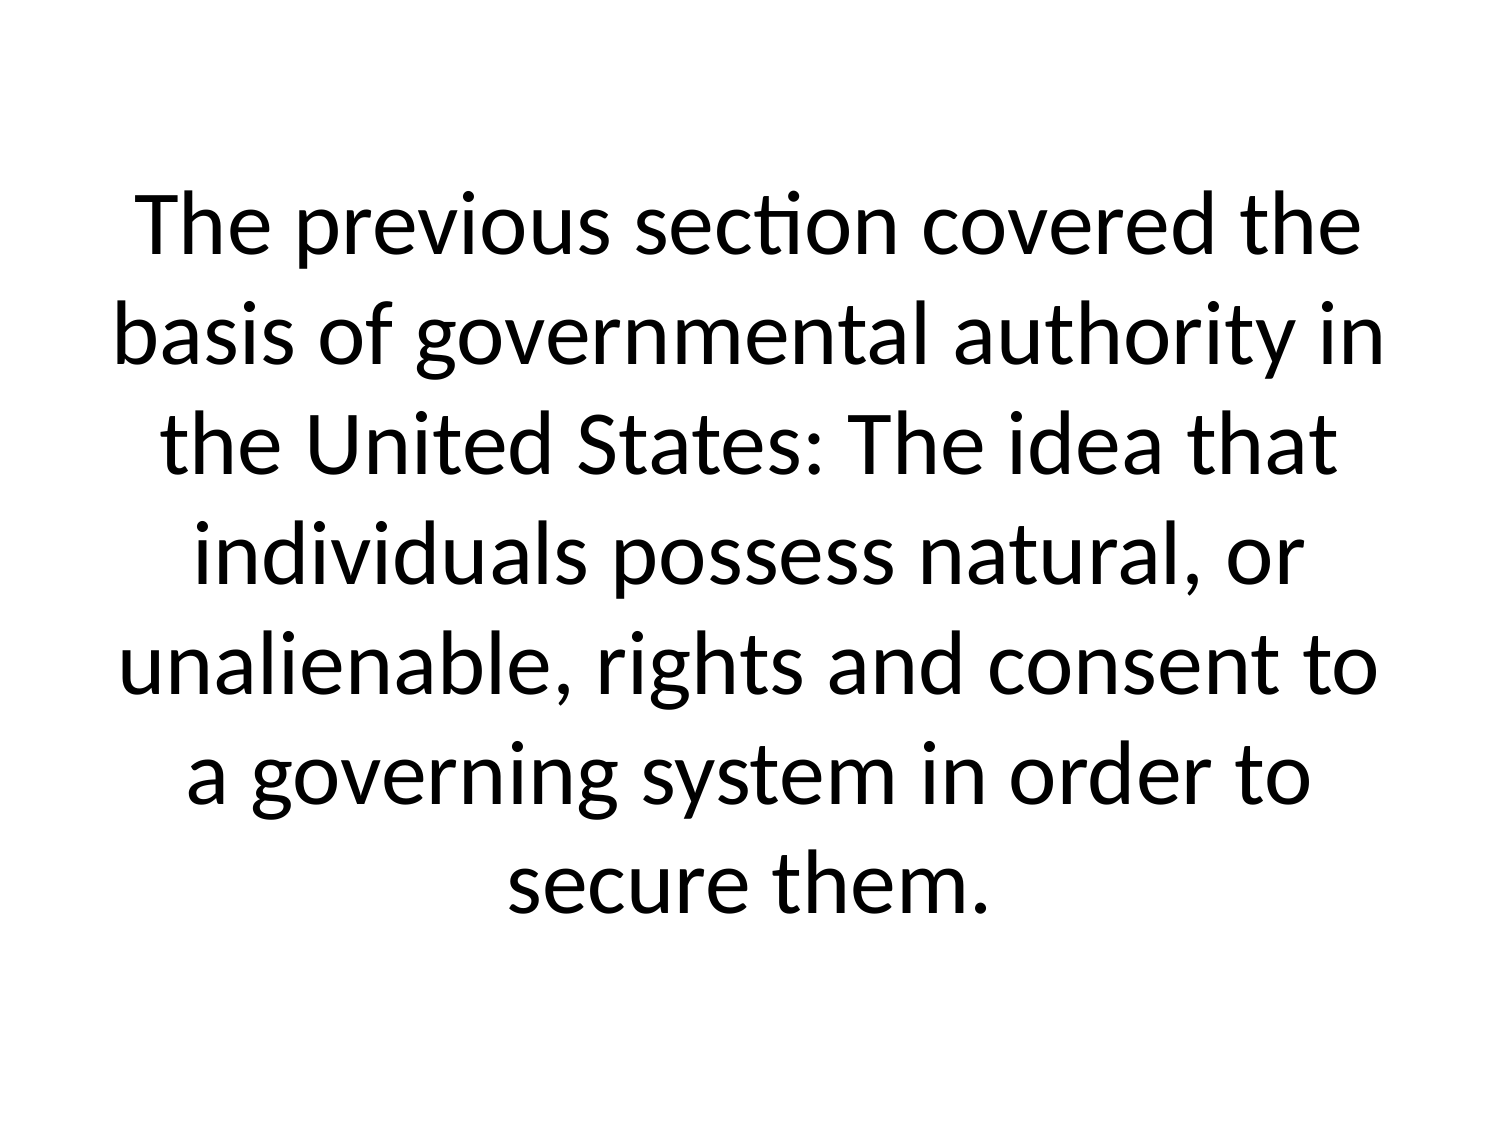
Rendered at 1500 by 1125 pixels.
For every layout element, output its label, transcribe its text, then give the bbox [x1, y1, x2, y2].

title The previous section covered the basis of governmental authority in the United States: The idea that individuals possess natural, or unalienable, rights and consent to a governing system in order to secure them. [75, 45, 1425, 1050]
